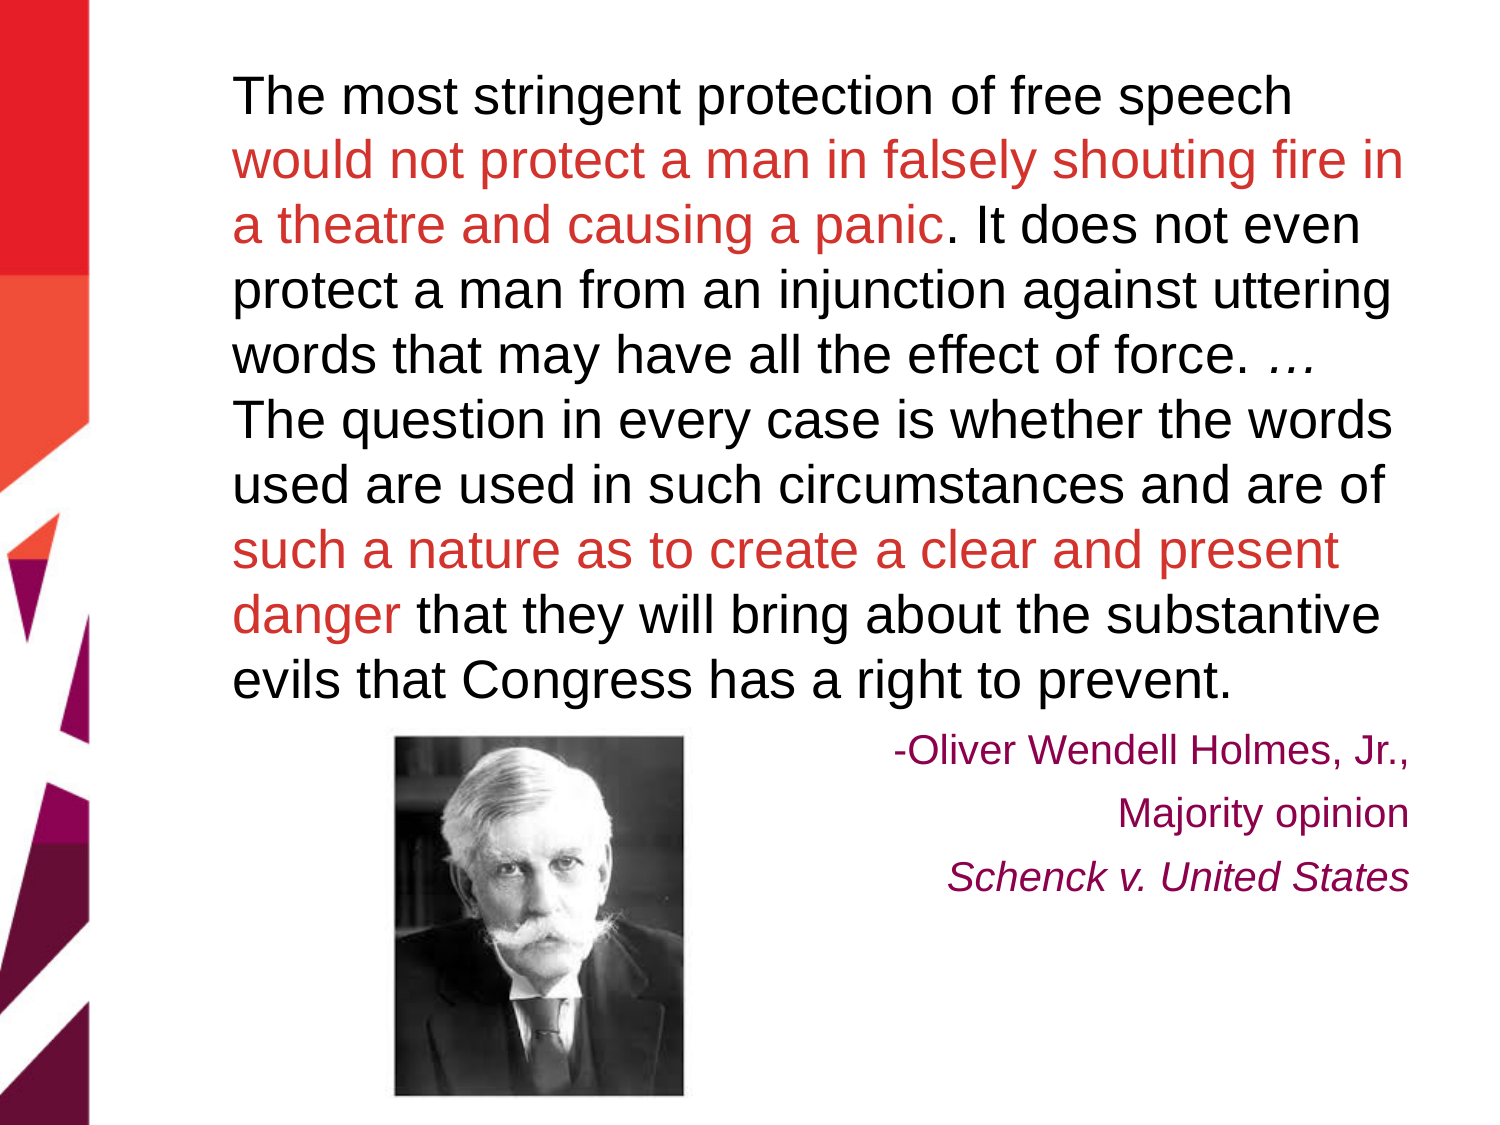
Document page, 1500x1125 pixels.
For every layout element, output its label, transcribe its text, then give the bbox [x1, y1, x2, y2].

picture [385, 727, 693, 1106]
list The most stringent protection of free speech would not protect a man in falsely shouting fire in a theatre and causing a panic. It does not even protect a man from an injunction against uttering words that may have all the effect of force. …The question in every case is whether the words used are used in such circumstances and are of such a nature as to create a clear and present danger that they will bring about the substantive evils that Congress has a right to prevent. -Oliver Wendell Holmes, Jr., Majority opinion Schenck v. United States [180, 44, 1425, 788]
picture [0, 0, 91, 1125]
